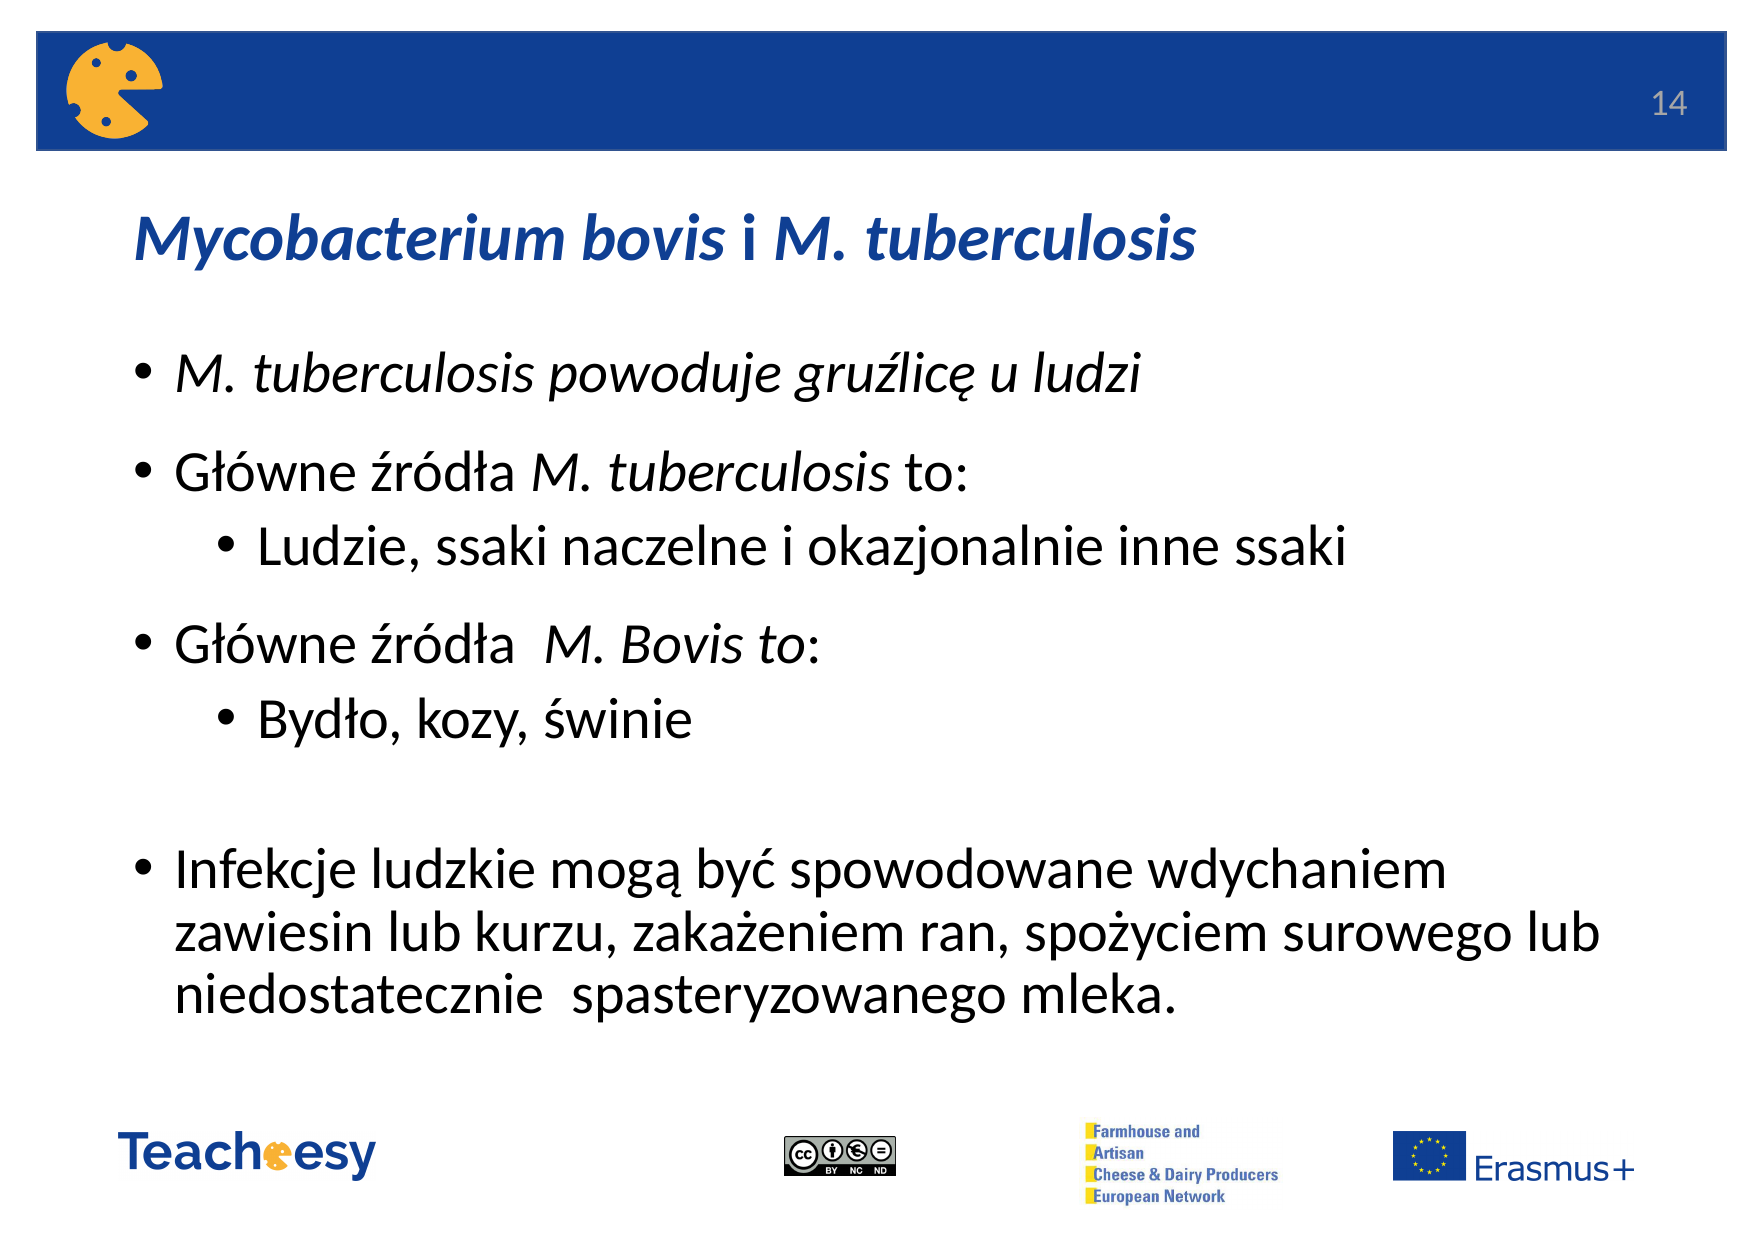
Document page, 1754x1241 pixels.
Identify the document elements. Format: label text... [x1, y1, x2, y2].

list M. tuberculosis powoduje gruźlicę u ludzi Główne źródła M. tuberculosis to: Ludzie, ssaki naczelne i okazjonalnie inne ssaki Główne źródła M. Bovis to: Bydło, kozy, świnie Infekcje ludzkie mogą być spowodowane wdychaniem zawiesin lub kurzu, zakażeniem ran, spożyciem surowego lub niedostatecznie spasteryzowanego mleka. [118, 335, 1631, 1053]
picture [118, 1131, 376, 1181]
picture [784, 1136, 896, 1176]
picture [1393, 1131, 1634, 1181]
picture [1079, 1117, 1283, 1210]
picture [41, 17, 188, 164]
title Mycobacterium bovis i M. tuberculosis [118, 194, 1631, 283]
slide_number 14 [1606, 69, 1705, 113]
